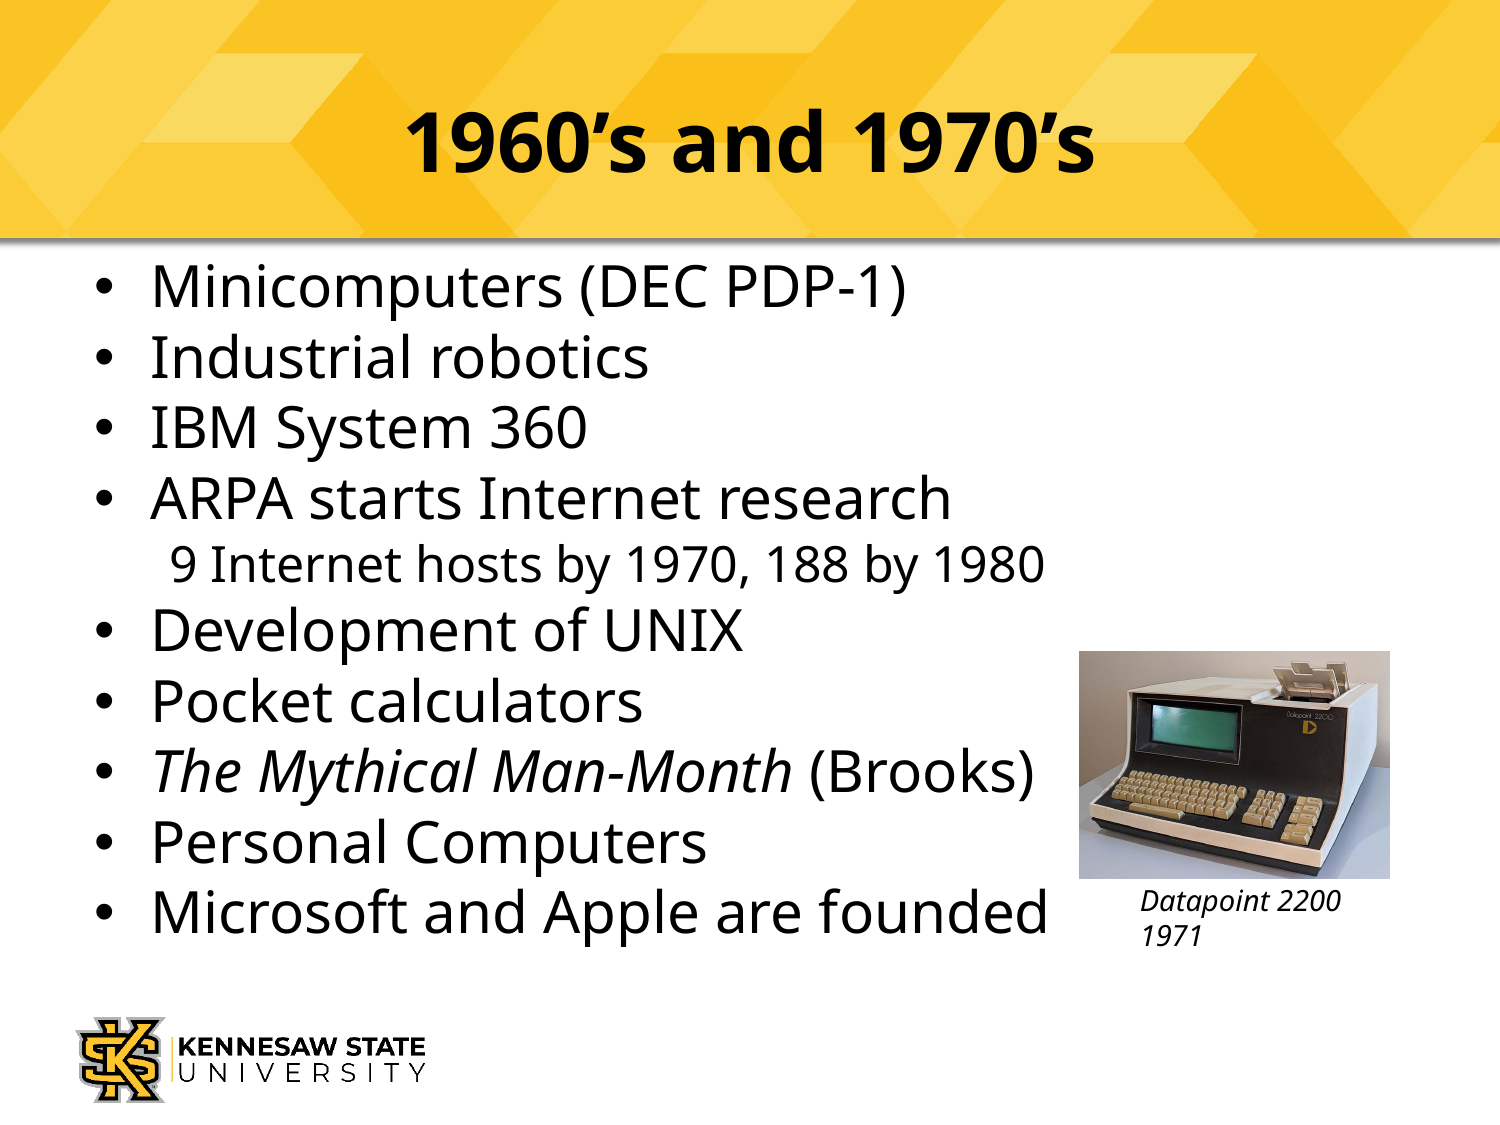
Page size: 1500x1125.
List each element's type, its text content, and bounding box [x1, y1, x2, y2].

title 1960’s and 1970’s [75, 45, 1425, 233]
picture [75, 1017, 425, 1103]
picture [1079, 651, 1391, 880]
text_box Datapoint 2200 1971 [1124, 874, 1425, 960]
list Minicomputers (DEC PDP-1) Industrial robotics IBM System 360 ARPA starts Internet research 9 Internet hosts by 1970, 188 by 1980 Development of UNIX Pocket calculators The Mythical Man-Month (Brooks) Personal Computers Microsoft and Apple are founded [79, 249, 1388, 1041]
picture [0, 0, 1500, 251]
